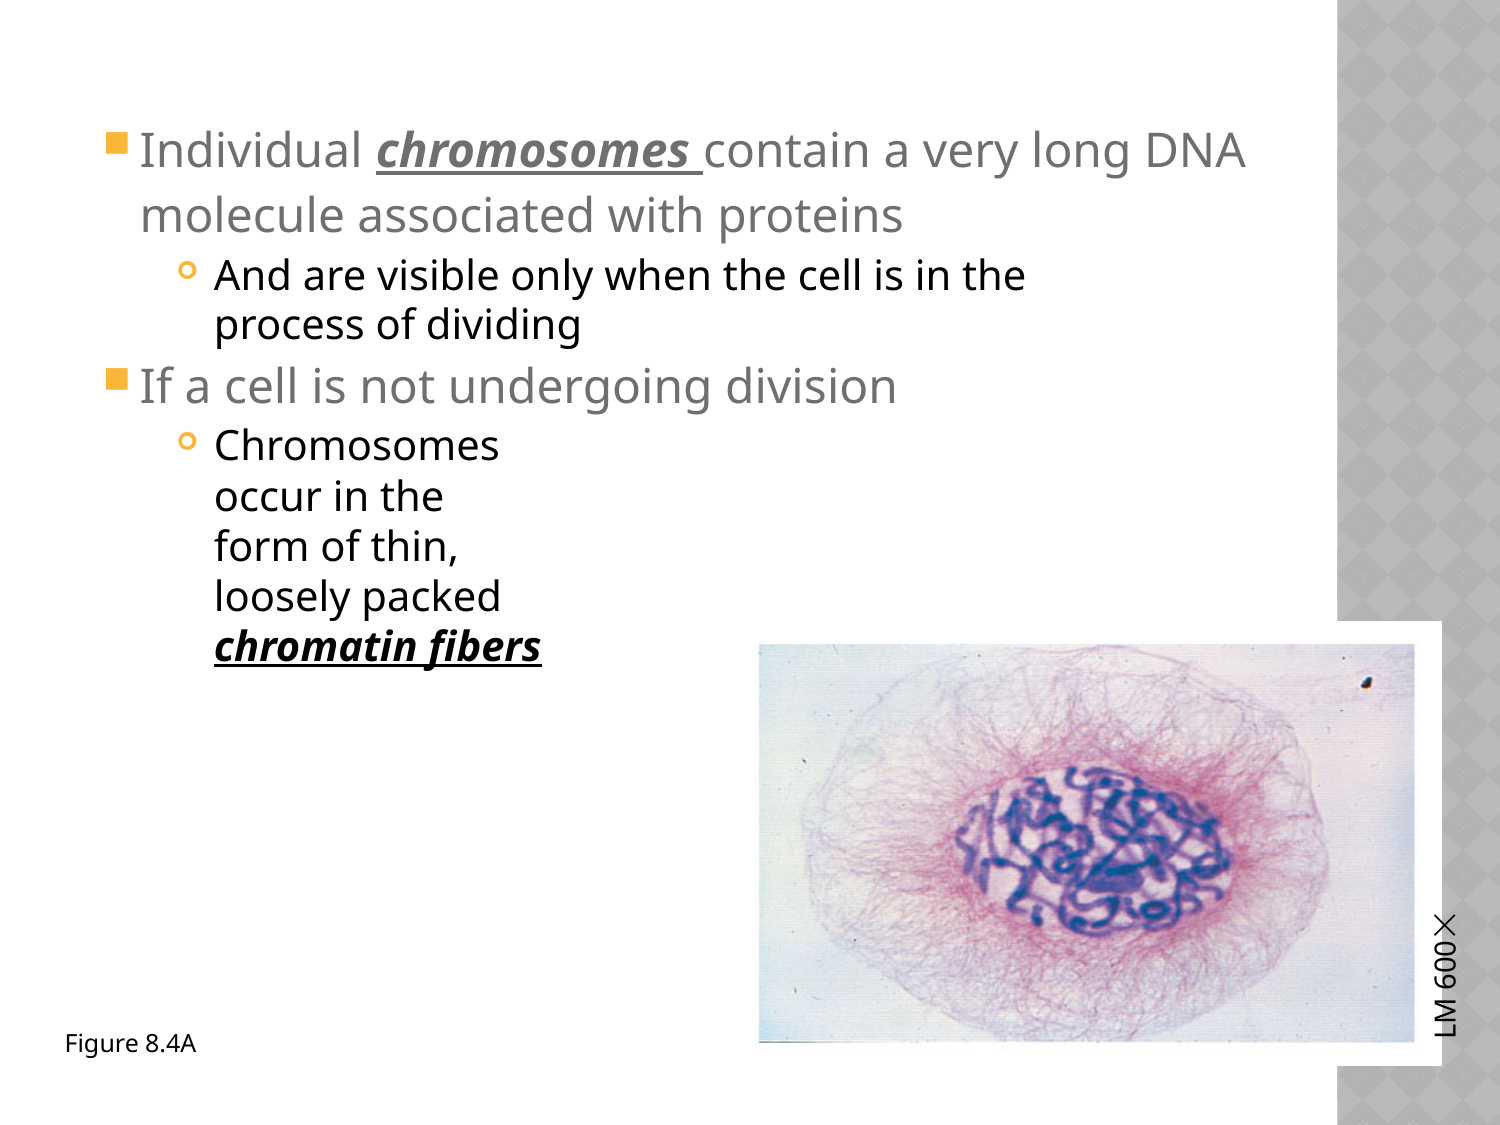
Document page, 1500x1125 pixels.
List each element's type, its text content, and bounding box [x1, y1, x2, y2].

text_box Figure 8.4A [49, 1020, 212, 1065]
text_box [731, 621, 1467, 1066]
list Individual chromosomes contain a very long DNA molecule associated with proteins And are visible only when the cell is in the process of dividing If a cell is not undergoing division Chromosomes occur in the form of thin, loosely packed chromatin fibers [50, 112, 1450, 916]
